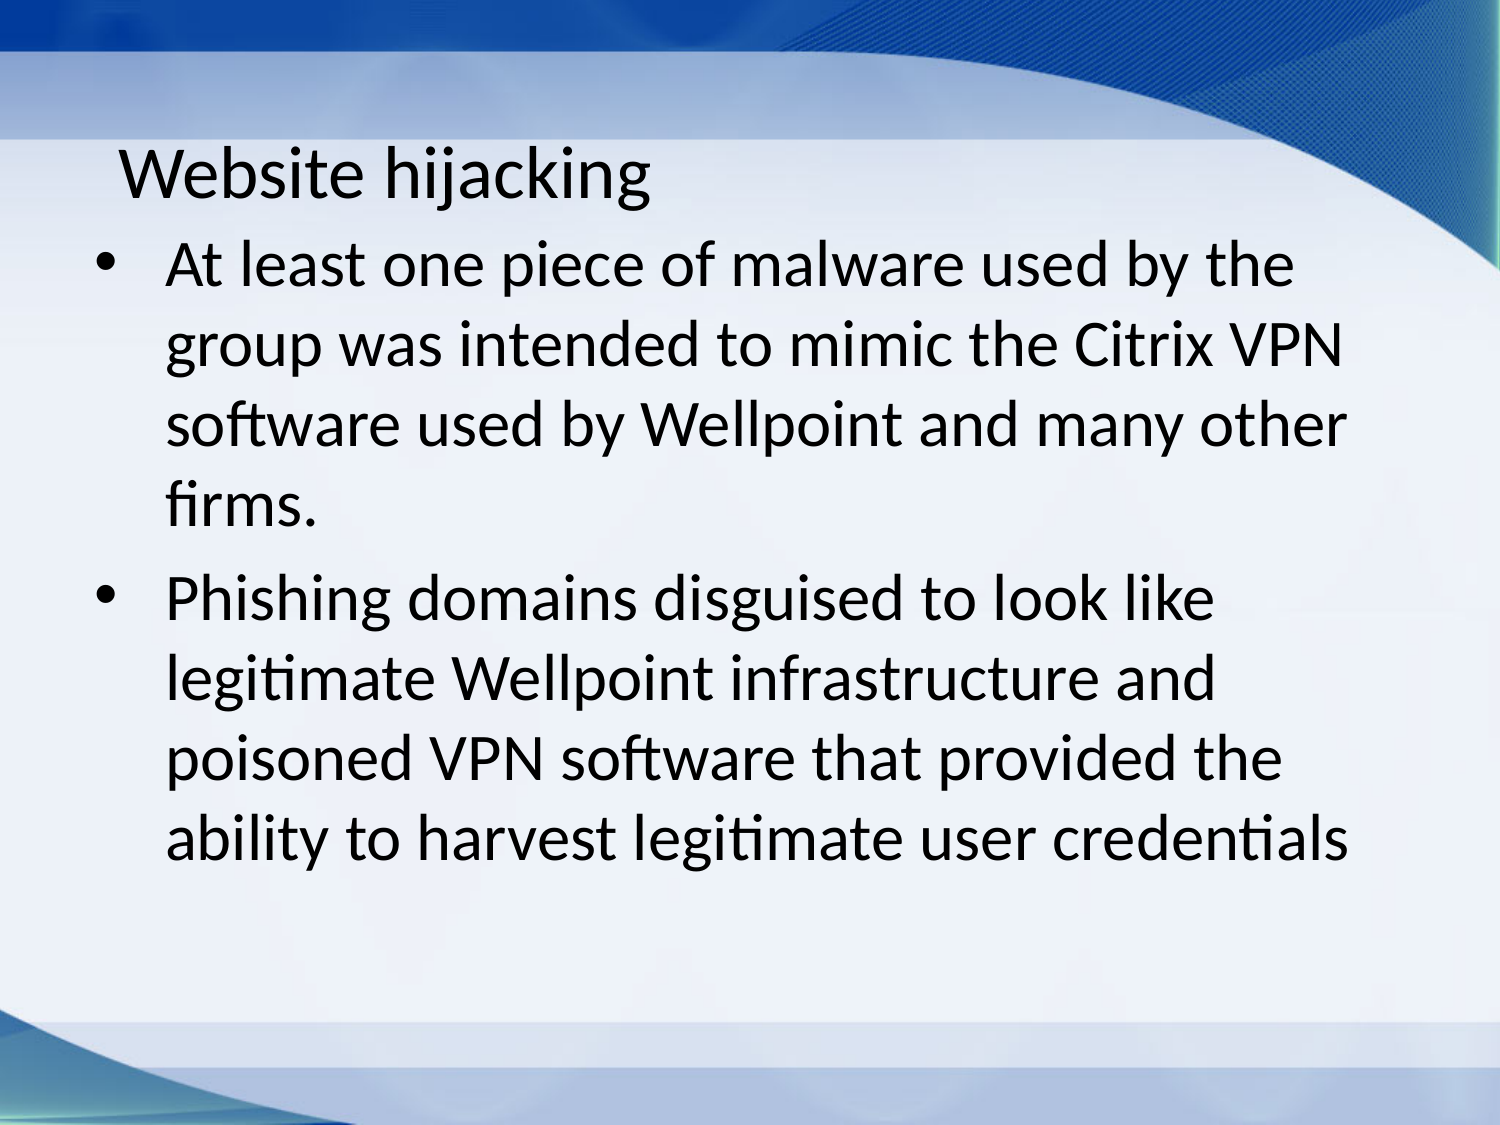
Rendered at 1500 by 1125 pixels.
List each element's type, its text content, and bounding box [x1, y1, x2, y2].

list At least one piece of malware used by the group was intended to mimic the Citrix VPN software used by Wellpoint and many other firms. Phishing domains disguised to look like legitimate Wellpoint infrastructure and poisoned VPN software that provided the ability to harvest legitimate user credentials [75, 212, 1425, 1075]
picture [0, 0, 1500, 1125]
title Website hijacking [103, 59, 1397, 212]
